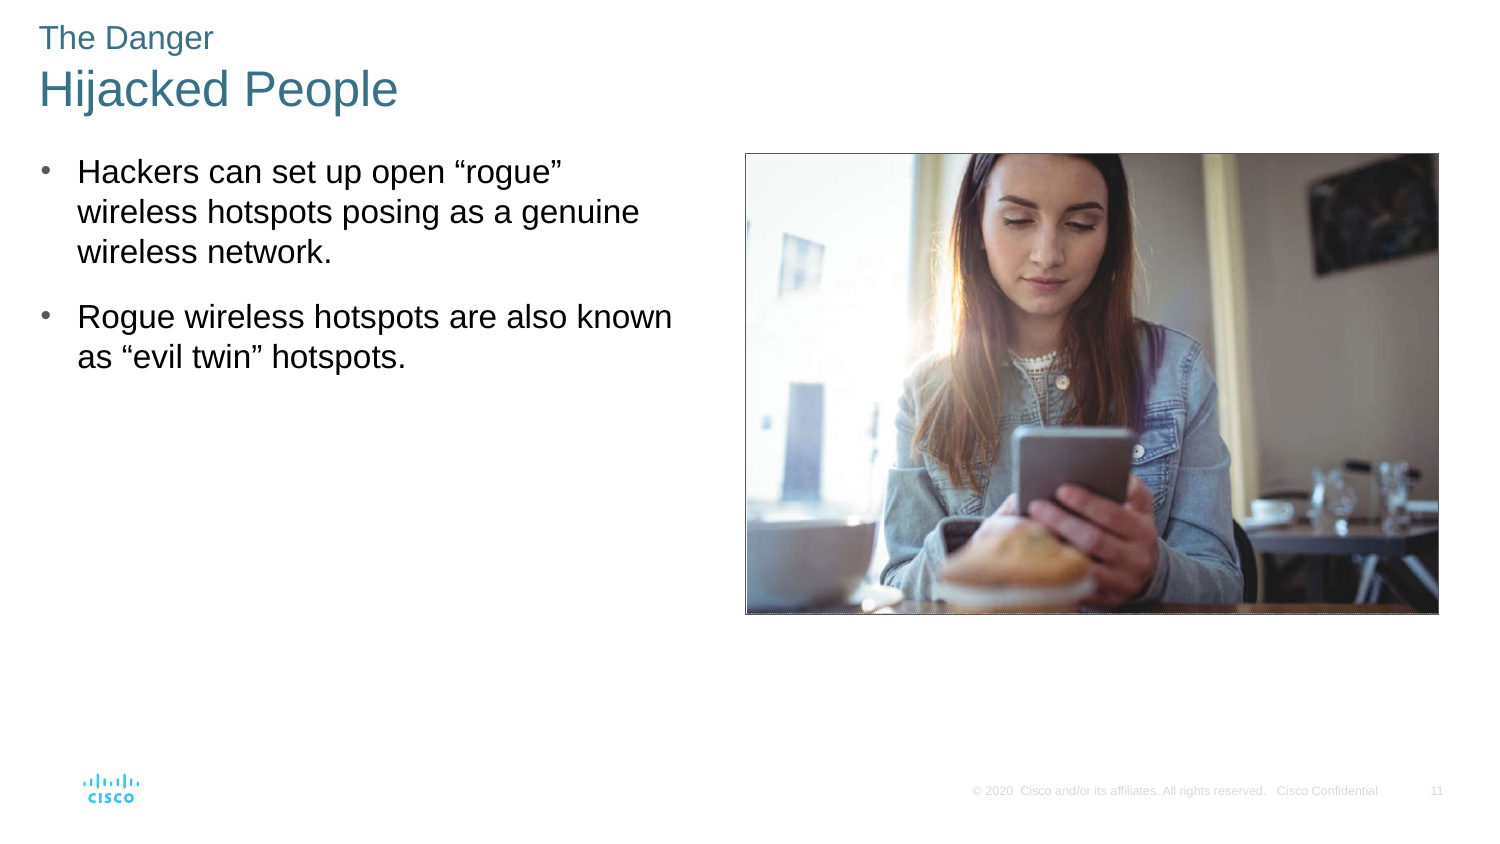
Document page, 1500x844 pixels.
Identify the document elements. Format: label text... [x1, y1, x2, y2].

picture [745, 153, 1439, 615]
text_box The Danger Hijacked People [23, 4, 1500, 129]
list Hackers can set up open “rogue” wireless hotspots posing as a genuine wireless network. Rogue wireless hotspots are also known as “evil twin” hotspots. [25, 142, 718, 751]
